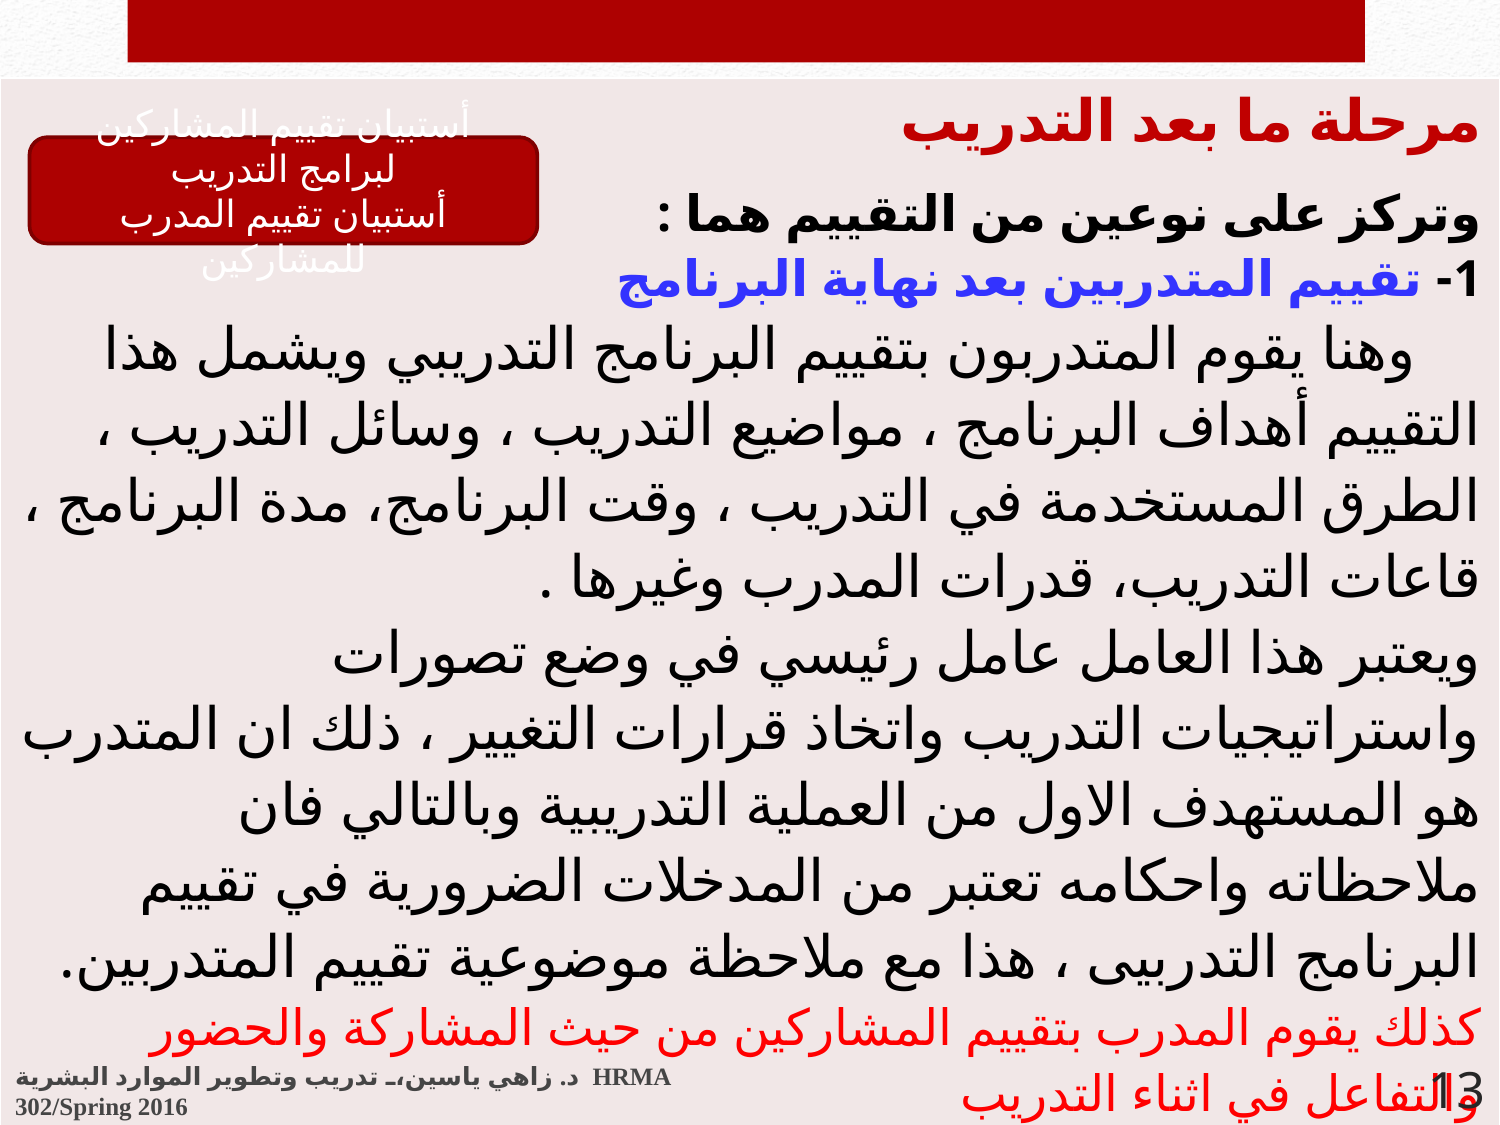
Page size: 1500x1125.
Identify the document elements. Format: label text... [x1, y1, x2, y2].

footer د. زاهي ياسين، تدريب وتطوير الموارد البشرية HRMA 302/Spring 2016 [0, 1060, 800, 1120]
text_box أستبيان تقييم المشاركين لبرامج التدريب أستبيان تقييم المدرب للمشاركين [27, 135, 540, 246]
slide_number 13 [1374, 1062, 1500, 1123]
table_header مرحلة ما بعد التدريب وتركز على نوعين من التقييم هما : 1- تقييم المتدربين بعد نهاية البرنامج وهنا يقوم المتدربون بتقييم البرنامج التدريبي ويشمل هذا التقييم أهداف البرنامج ، مواضيع التدريب ، وسائل التدريب ، الطرق المستخدمة في التدريب ، وقت البرنامج، مدة البرنامج ، قاعات التدريب، قدرات المدرب وغيرها . ويعتبر هذا العامل عامل رئيسي في وضع تصورات واستراتيجيات التدريب واتخاذ قرارات التغيير ، ذلك ان المتدرب هو المستهدف الاول من العملية التدريبية وبالتالي فان ملاحظاته واحكامه تعتبر من المدخلات الضرورية في تقييم البرنامج التدربيى ، هذا مع ملاحظة موضوعية تقييم المتدربين. كذلك يقوم المدرب بتقييم المشاركين من حيث المشاركة والحضور والتفاعل في اثناء التدريب 2- تقييم أثر التدريب يعتبر هذا الجزء من تقييم ما بعد التدريب والهدف النهائي لعملية التقييم ، حيث إن هدف التدريب هو رفع كفاءة العاملين وبالتالي زيادة وتطوير أداء المنظمة. [1, 79, 1499, 1125]
